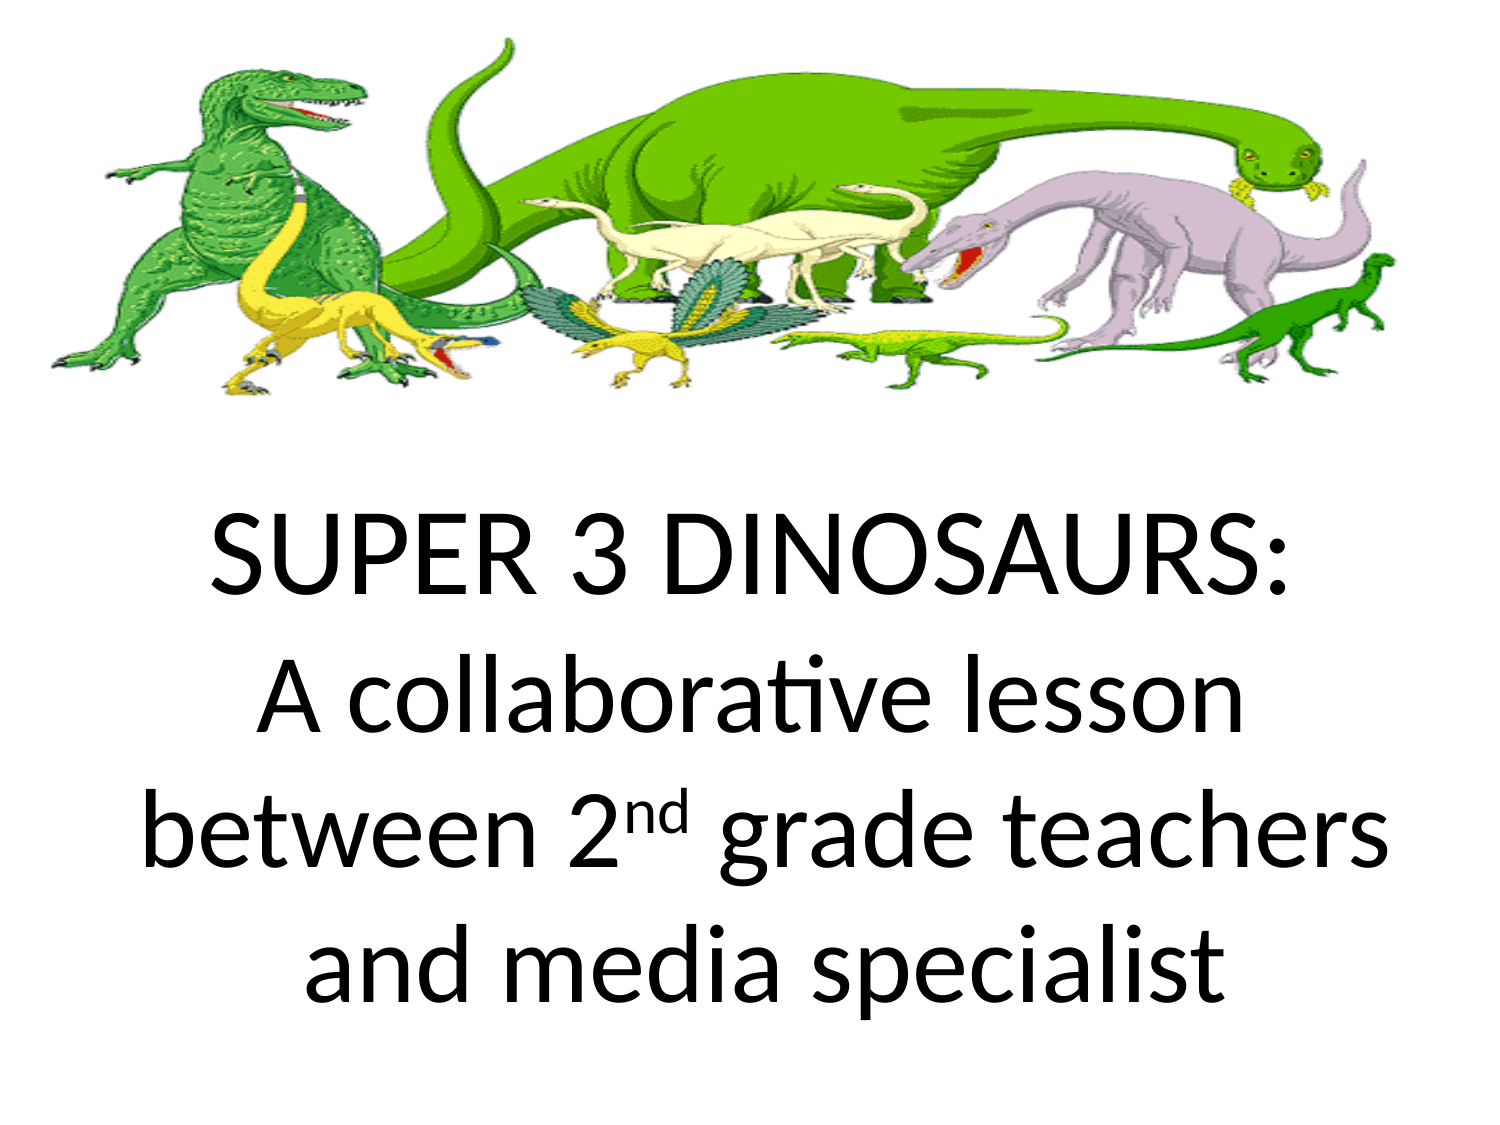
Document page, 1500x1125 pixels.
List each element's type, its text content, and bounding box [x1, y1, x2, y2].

picture [49, 37, 1401, 399]
text_box SUPER 3 DINOSAURS: A collaborative lesson between 2nd grade teachers and media specialist [97, 462, 1407, 1033]
